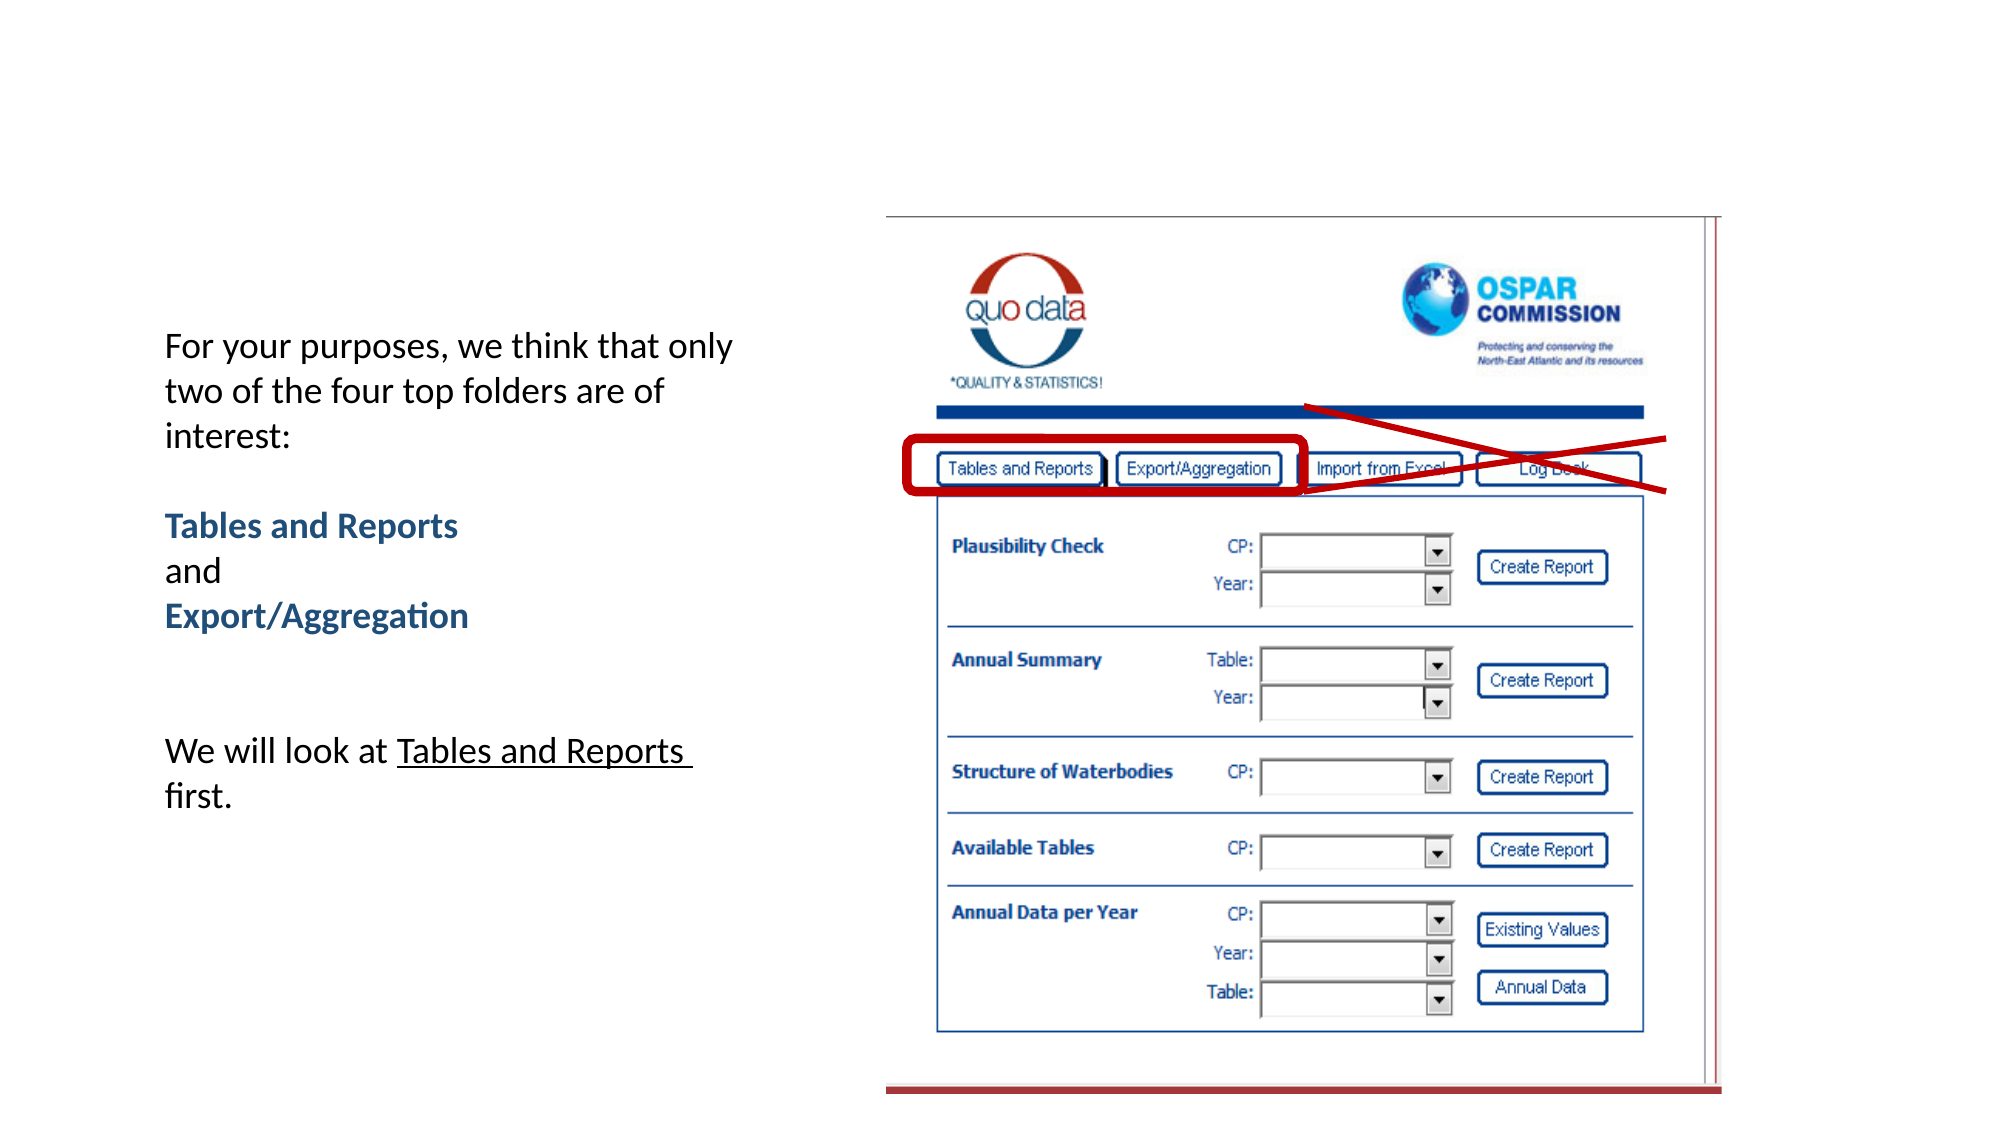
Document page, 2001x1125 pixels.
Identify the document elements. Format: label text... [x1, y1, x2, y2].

text_box For your purposes, we think that only two of the four top folders are of interest: Tables and Reports and Export/Aggregation We will look at Tables and Reports first. [150, 313, 762, 824]
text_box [1303, 406, 1667, 438]
picture [886, 216, 1722, 1094]
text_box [1303, 438, 1667, 492]
